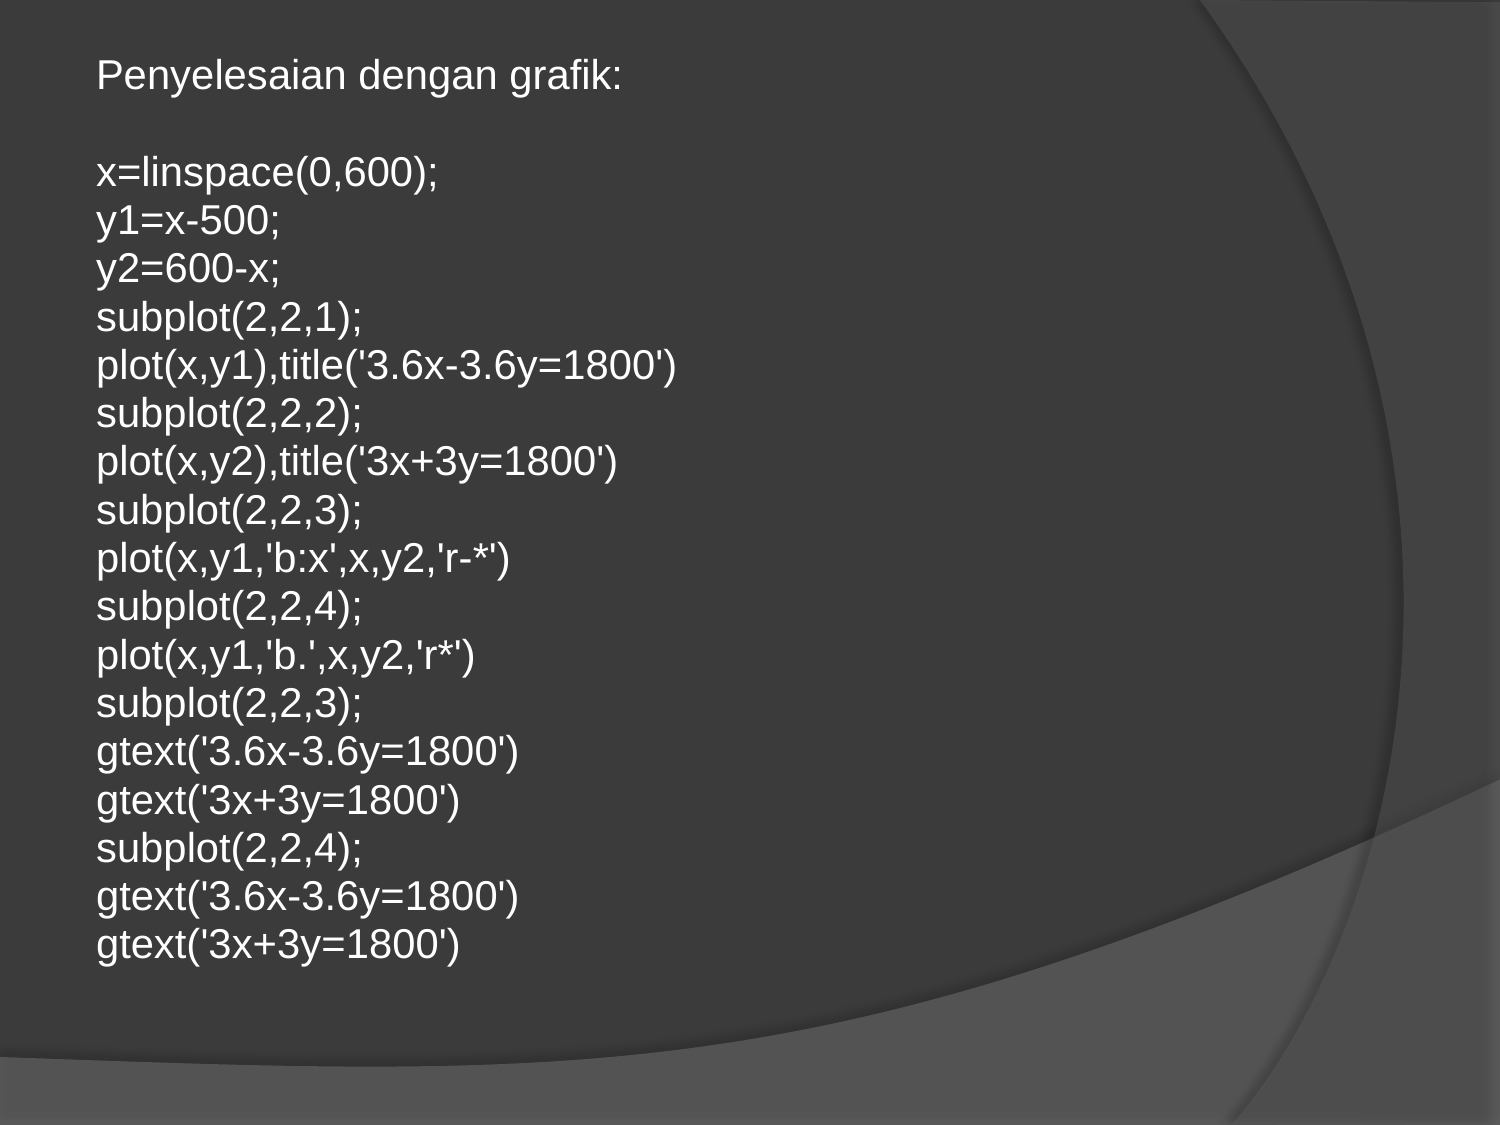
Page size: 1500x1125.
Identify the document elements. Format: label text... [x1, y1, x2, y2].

list Penyelesaian dengan grafik: x=linspace(0,600); y1=x-500; y2=600-x; subplot(2,2,1); plot(x,y1),title('3.6x-3.6y=1800') subplot(2,2,2); plot(x,y2),title('3x+3y=1800') subplot(2,2,3); plot(x,y1,'b:x',x,y2,'r-*') subplot(2,2,4); plot(x,y1,'b.',x,y2,'r*') subplot(2,2,3); gtext('3.6x-3.6y=1800') gtext('3x+3y=1800') subplot(2,2,4); gtext('3.6x-3.6y=1800') gtext('3x+3y=1800') [74, 49, 1426, 1088]
